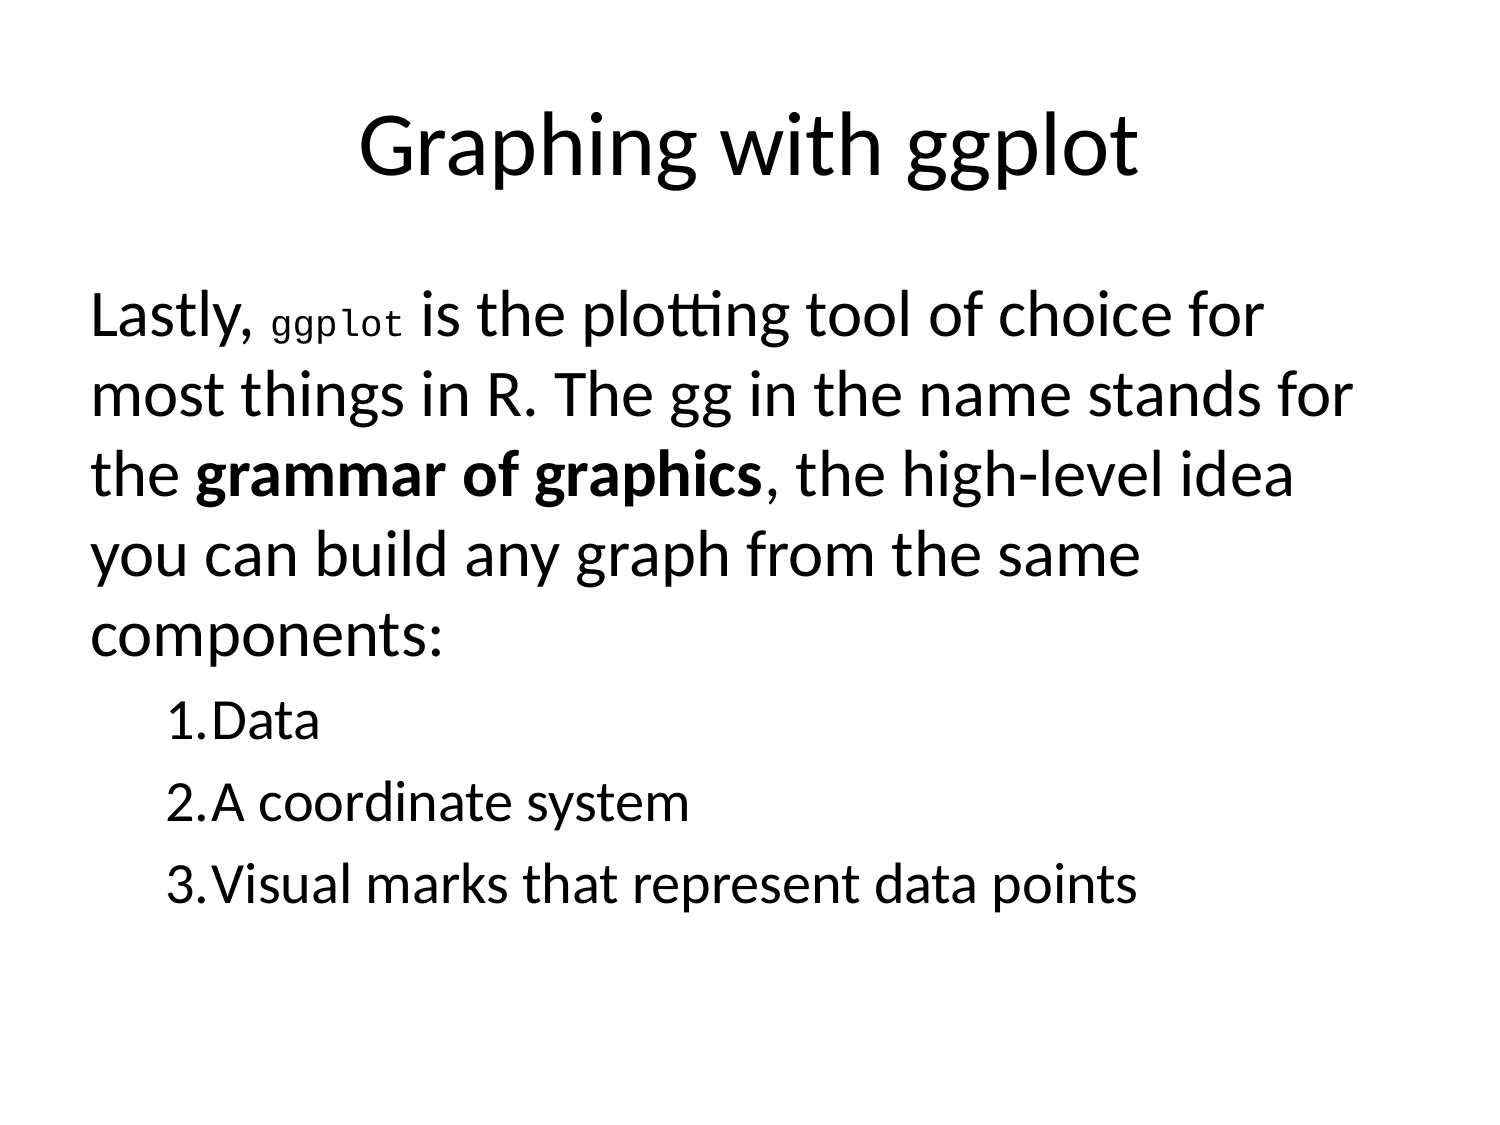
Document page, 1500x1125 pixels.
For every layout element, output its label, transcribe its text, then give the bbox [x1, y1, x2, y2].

list Lastly, ggplot is the plotting tool of choice for most things in R. The gg in the name stands for the grammar of graphics, the high-level idea you can build any graph from the same components: Data A coordinate system Visual marks that represent data points [75, 262, 1425, 1005]
title Graphing with ggplot [75, 45, 1425, 233]
